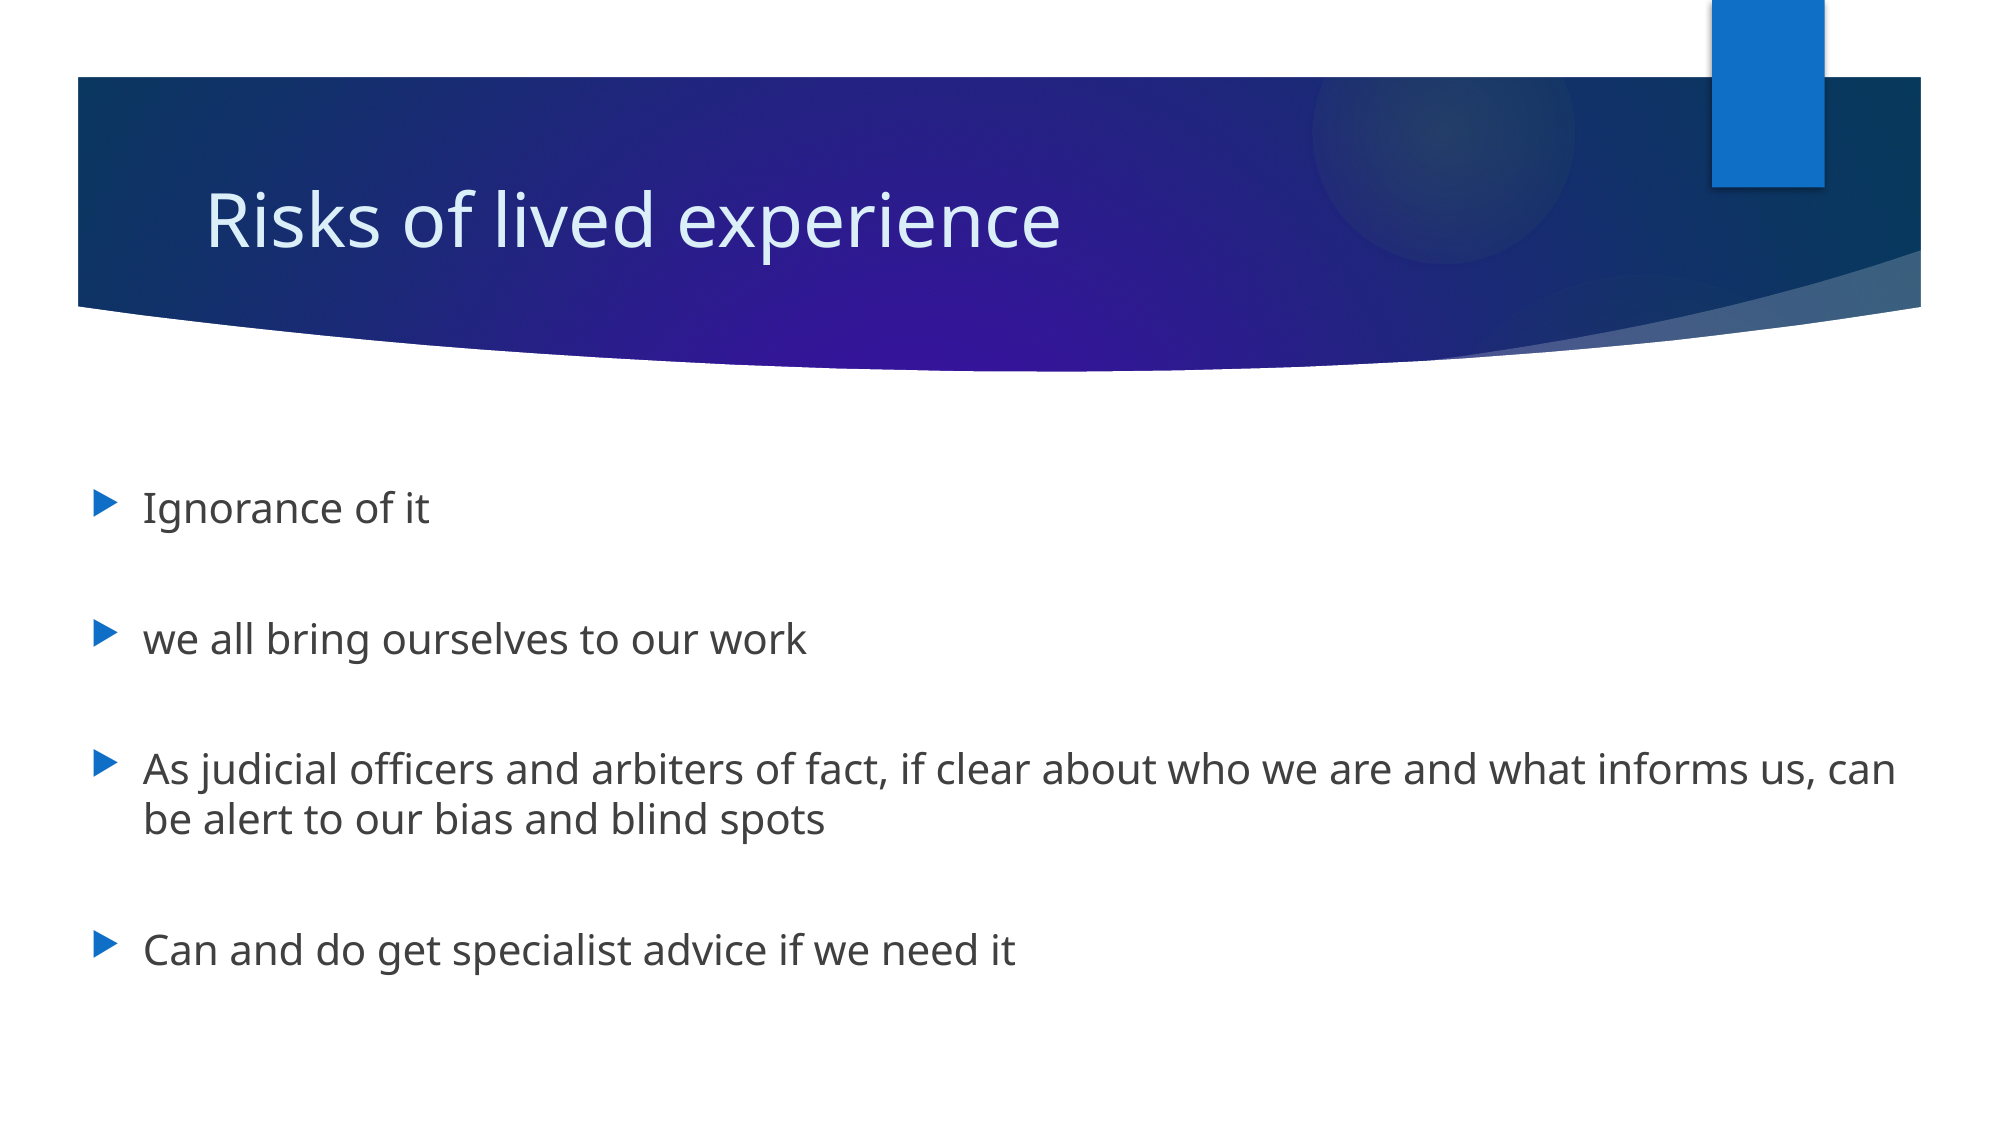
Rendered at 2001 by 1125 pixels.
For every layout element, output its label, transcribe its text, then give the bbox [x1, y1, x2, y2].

title Risks of lived experience [189, 159, 1627, 276]
list Ignorance of it we all bring ourselves to our work As judicial officers and arbiters of fact, if clear about who we are and what informs us, can be alert to our bias and blind spots Can and do get specialist advice if we need it [75, 427, 1931, 988]
